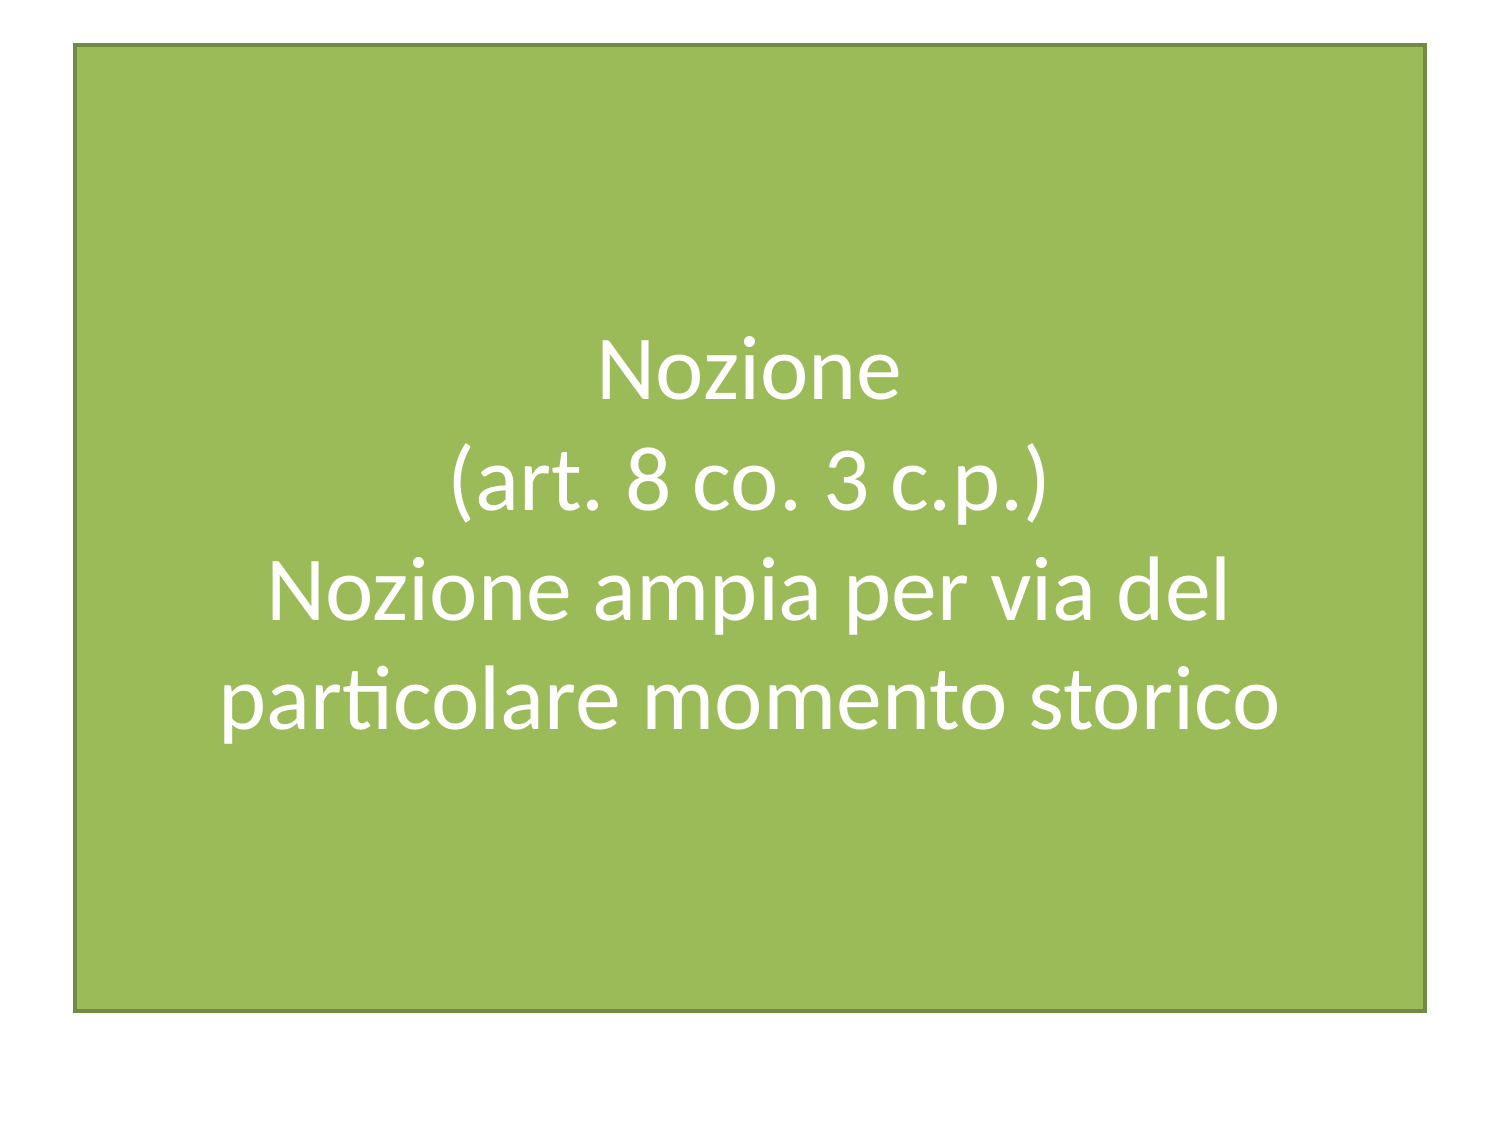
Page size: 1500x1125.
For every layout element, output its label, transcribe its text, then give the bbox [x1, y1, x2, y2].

title Nozione (art. 8 co. 3 c.p.) Nozione ampia per via del particolare momento storico [73, 43, 1427, 1013]
